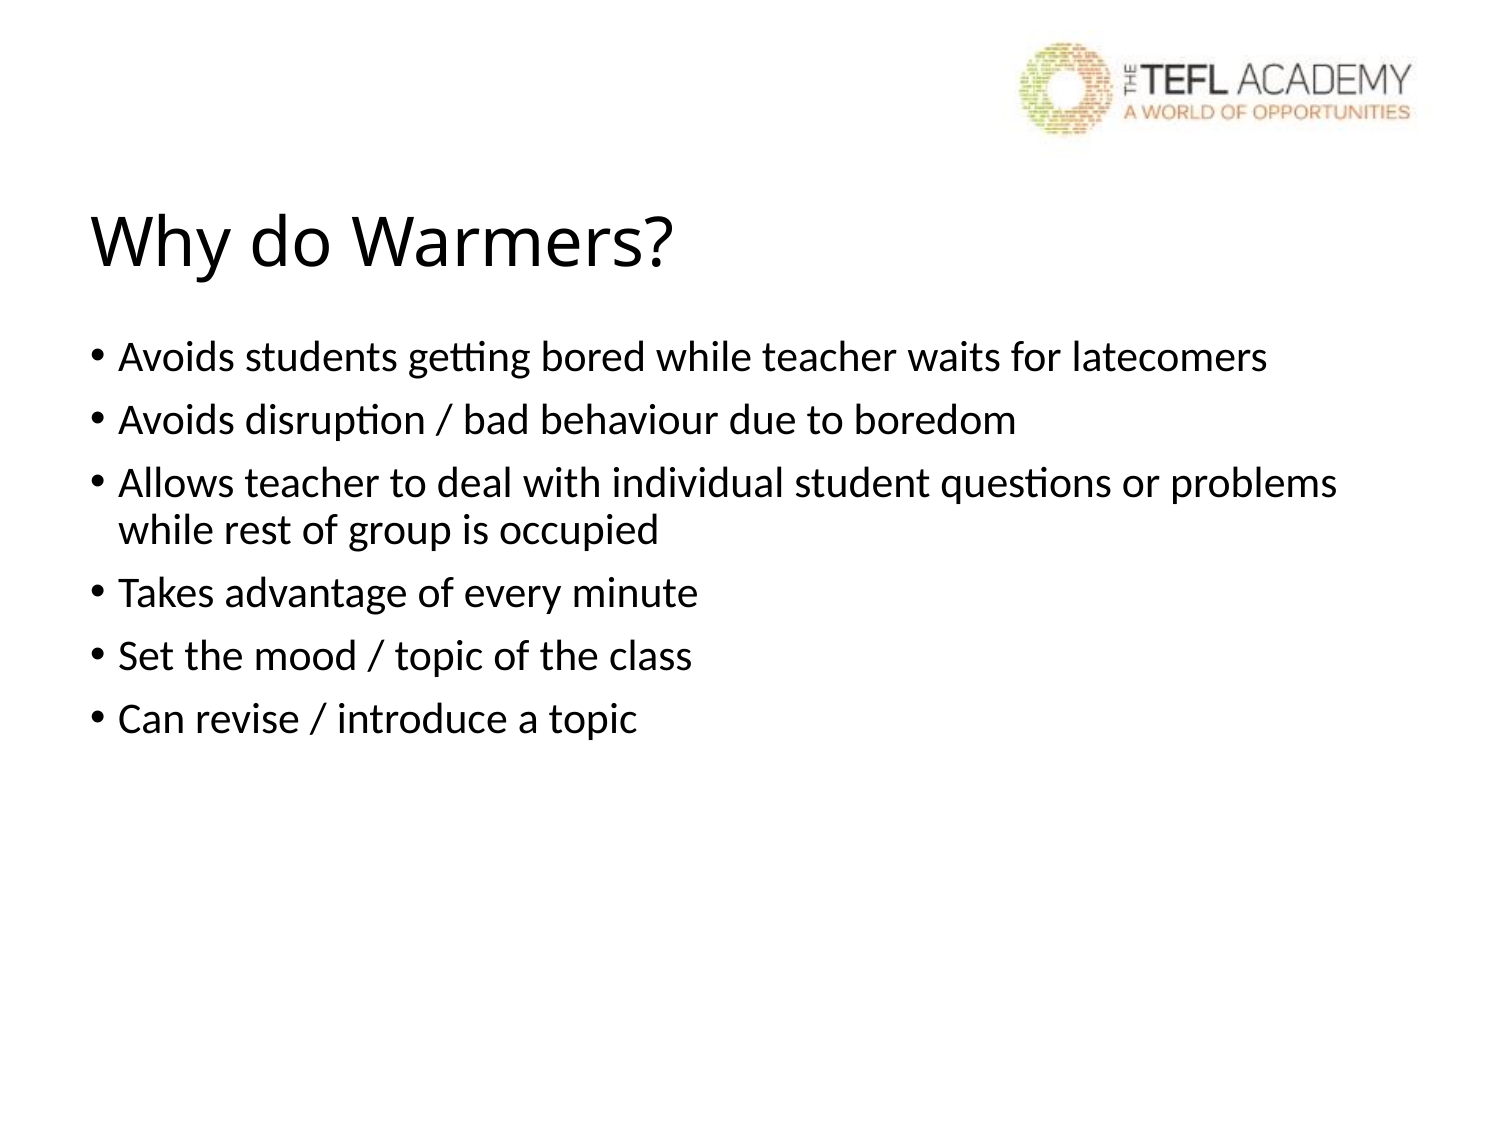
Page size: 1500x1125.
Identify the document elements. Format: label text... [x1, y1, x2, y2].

title Why do Warmers? [75, 125, 1425, 326]
picture [1002, 30, 1446, 157]
list Avoids students getting bored while teacher waits for latecomers Avoids disruption / bad behaviour due to boredom Allows teacher to deal with individual student questions or problems while rest of group is occupied Takes advantage of every minute Set the mood / topic of the class Can revise / introduce a topic [75, 326, 1425, 1079]
